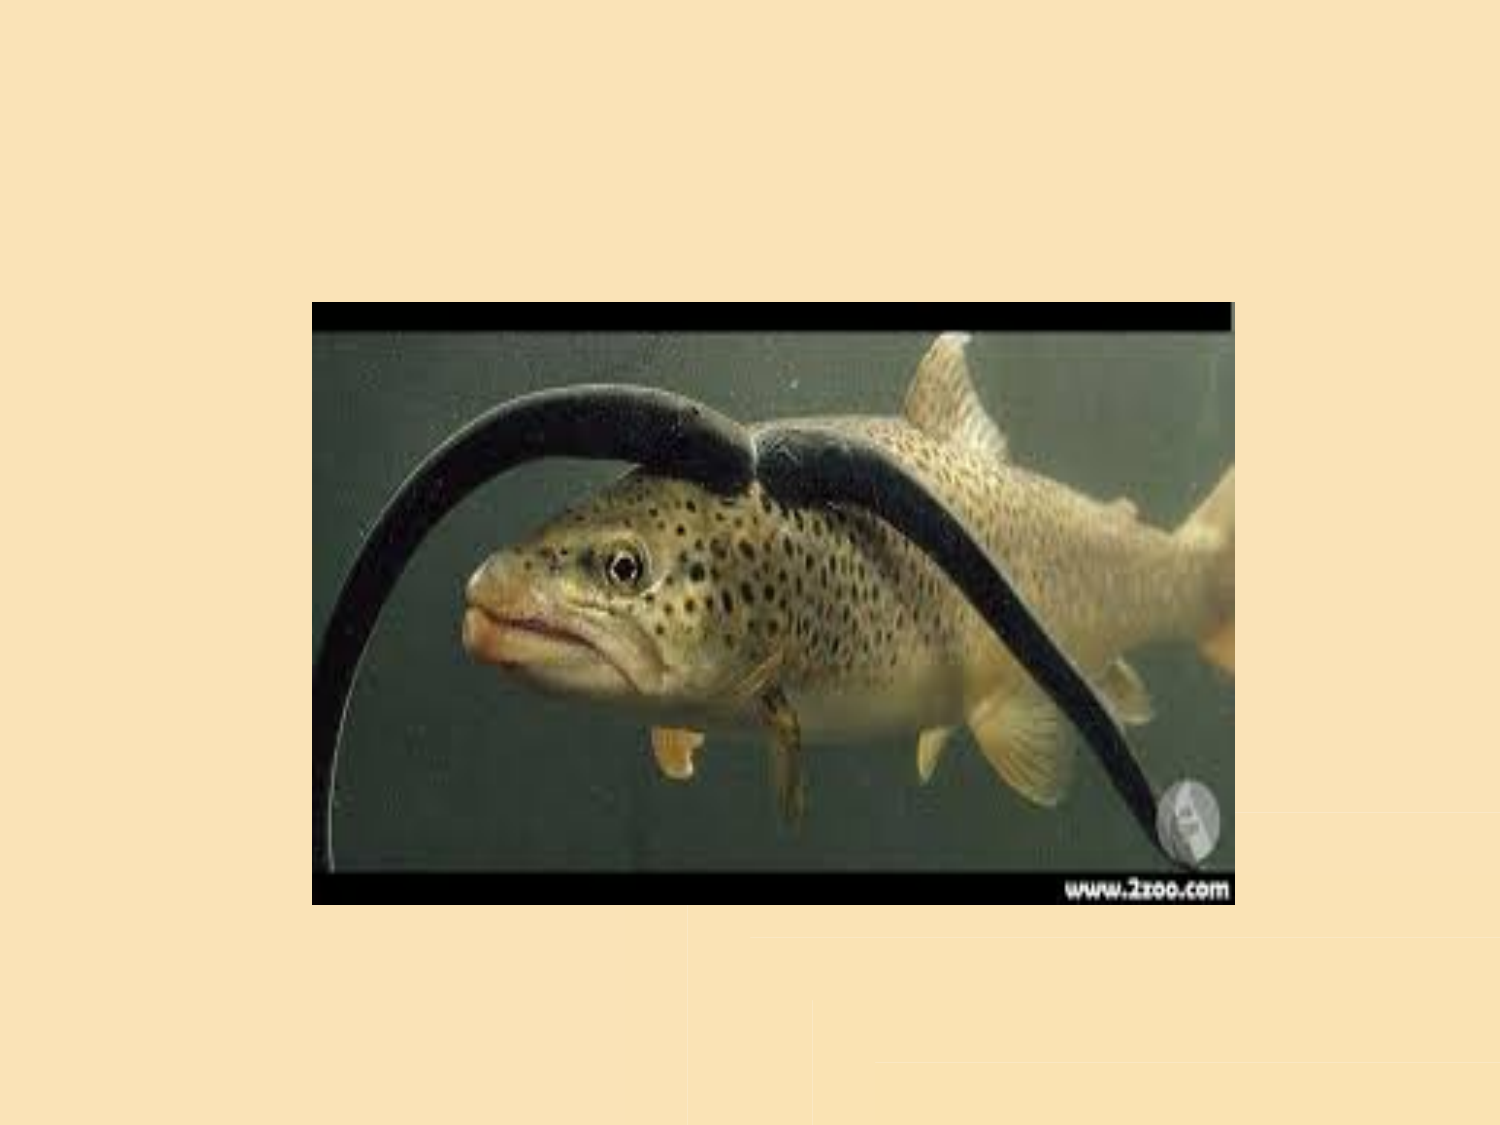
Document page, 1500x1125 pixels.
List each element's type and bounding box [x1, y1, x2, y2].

list [312, 302, 1235, 906]
